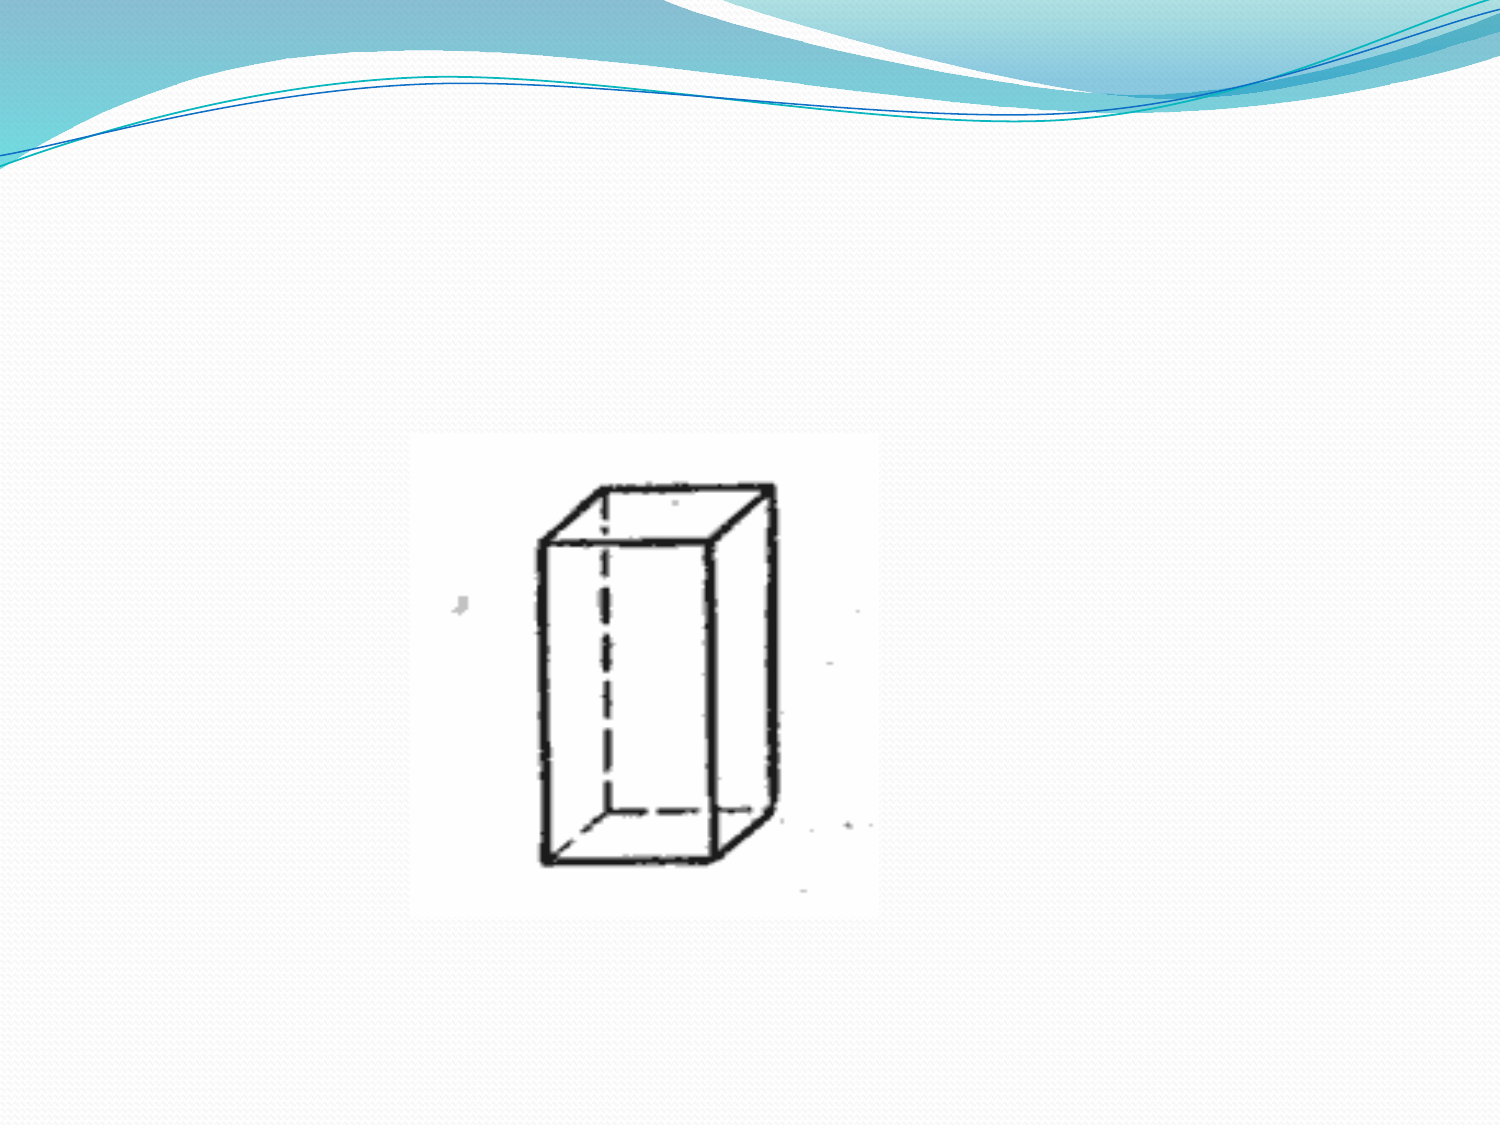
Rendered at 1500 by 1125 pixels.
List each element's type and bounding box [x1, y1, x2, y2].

list [409, 433, 880, 917]
